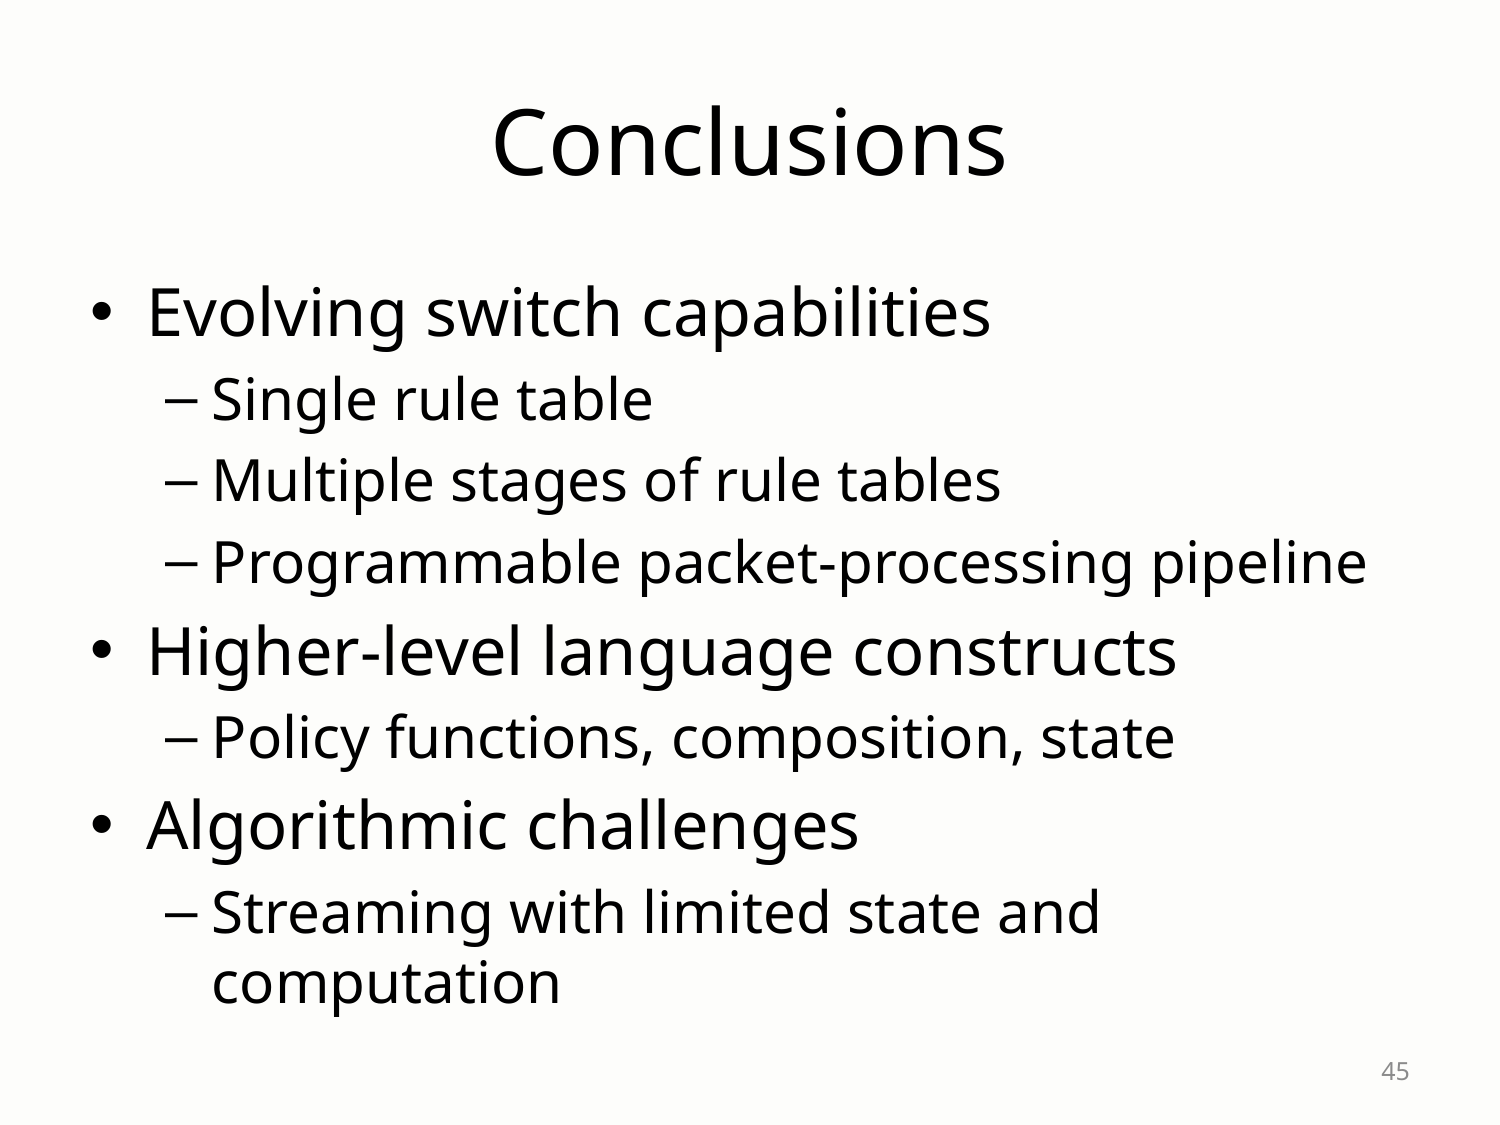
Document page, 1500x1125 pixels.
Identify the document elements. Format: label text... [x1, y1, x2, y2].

list Evolving switch capabilities Single rule table Multiple stages of rule tables Programmable packet-processing pipeline Higher-level language constructs Policy functions, composition, state Algorithmic challenges Streaming with limited state and computation [75, 262, 1425, 1005]
slide_number 45 [1074, 1042, 1425, 1103]
title Conclusions [75, 45, 1425, 233]
